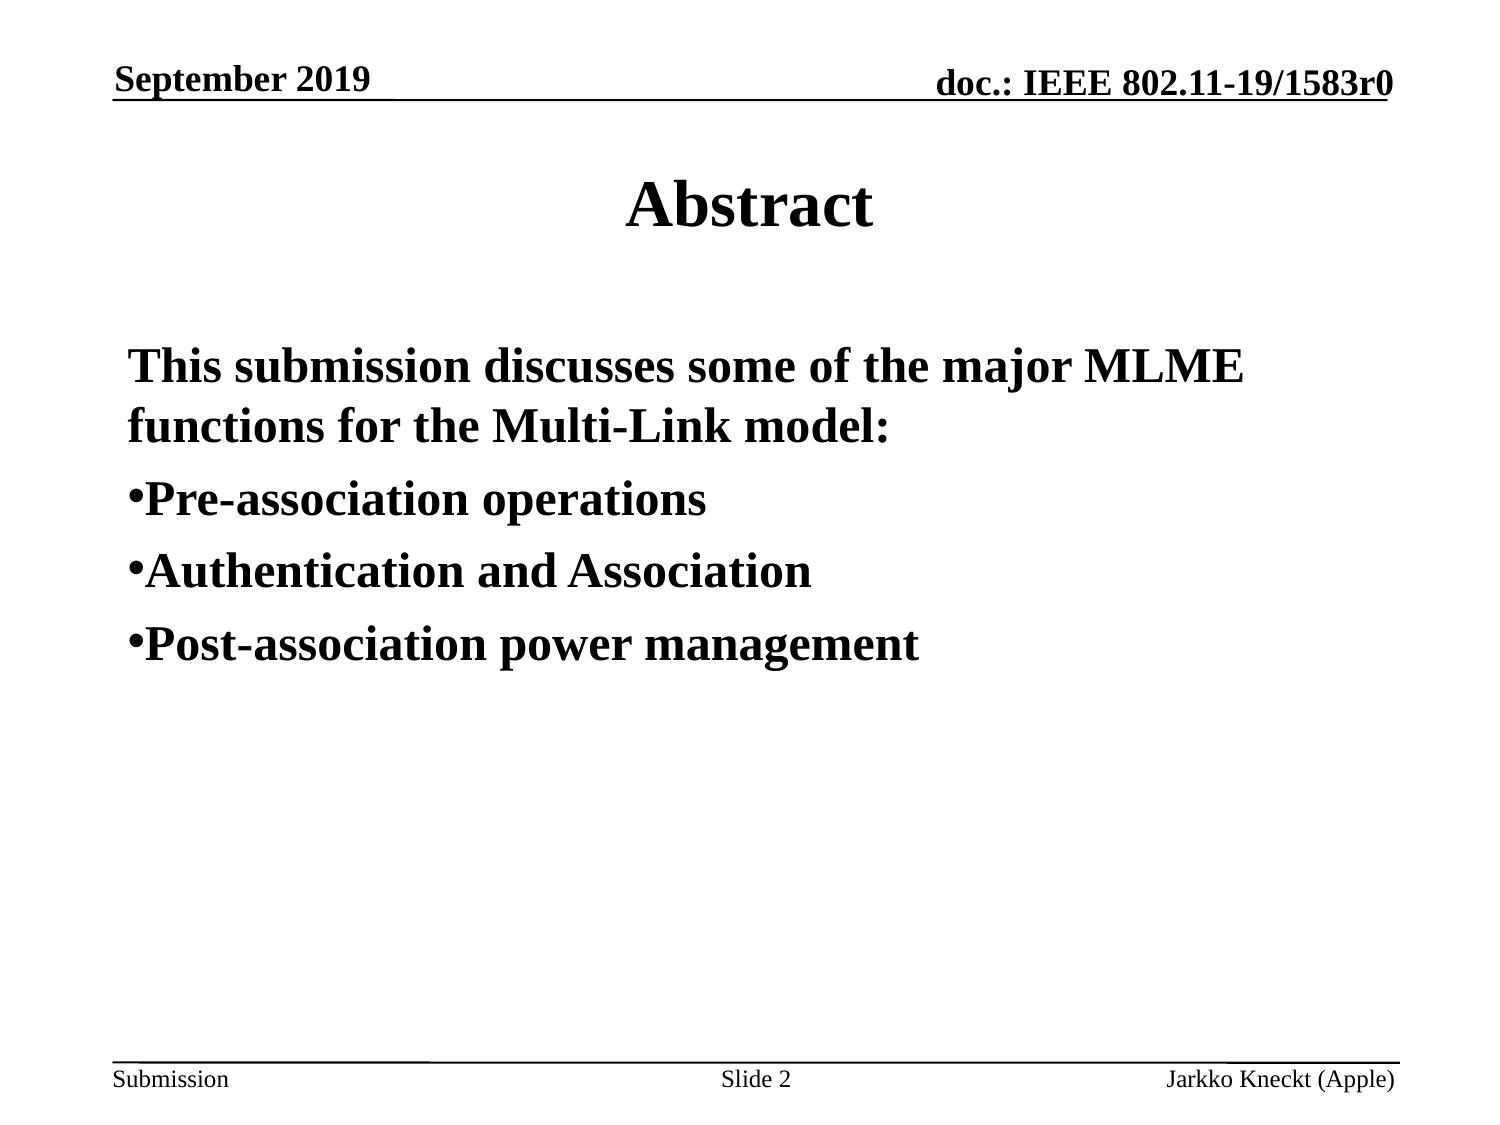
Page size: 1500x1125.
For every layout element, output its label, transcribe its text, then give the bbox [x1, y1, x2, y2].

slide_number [114, 54, 540, 100]
title Abstract [112, 112, 1388, 288]
slide_number Slide 2 [712, 1061, 800, 1123]
list This submission discusses some of the major MLME functions for the Multi-Link model: Pre-association operations Authentication and Association Post-association power management [112, 324, 1388, 1001]
footer Jarkko Kneckt (Apple) [902, 1061, 1402, 1093]
